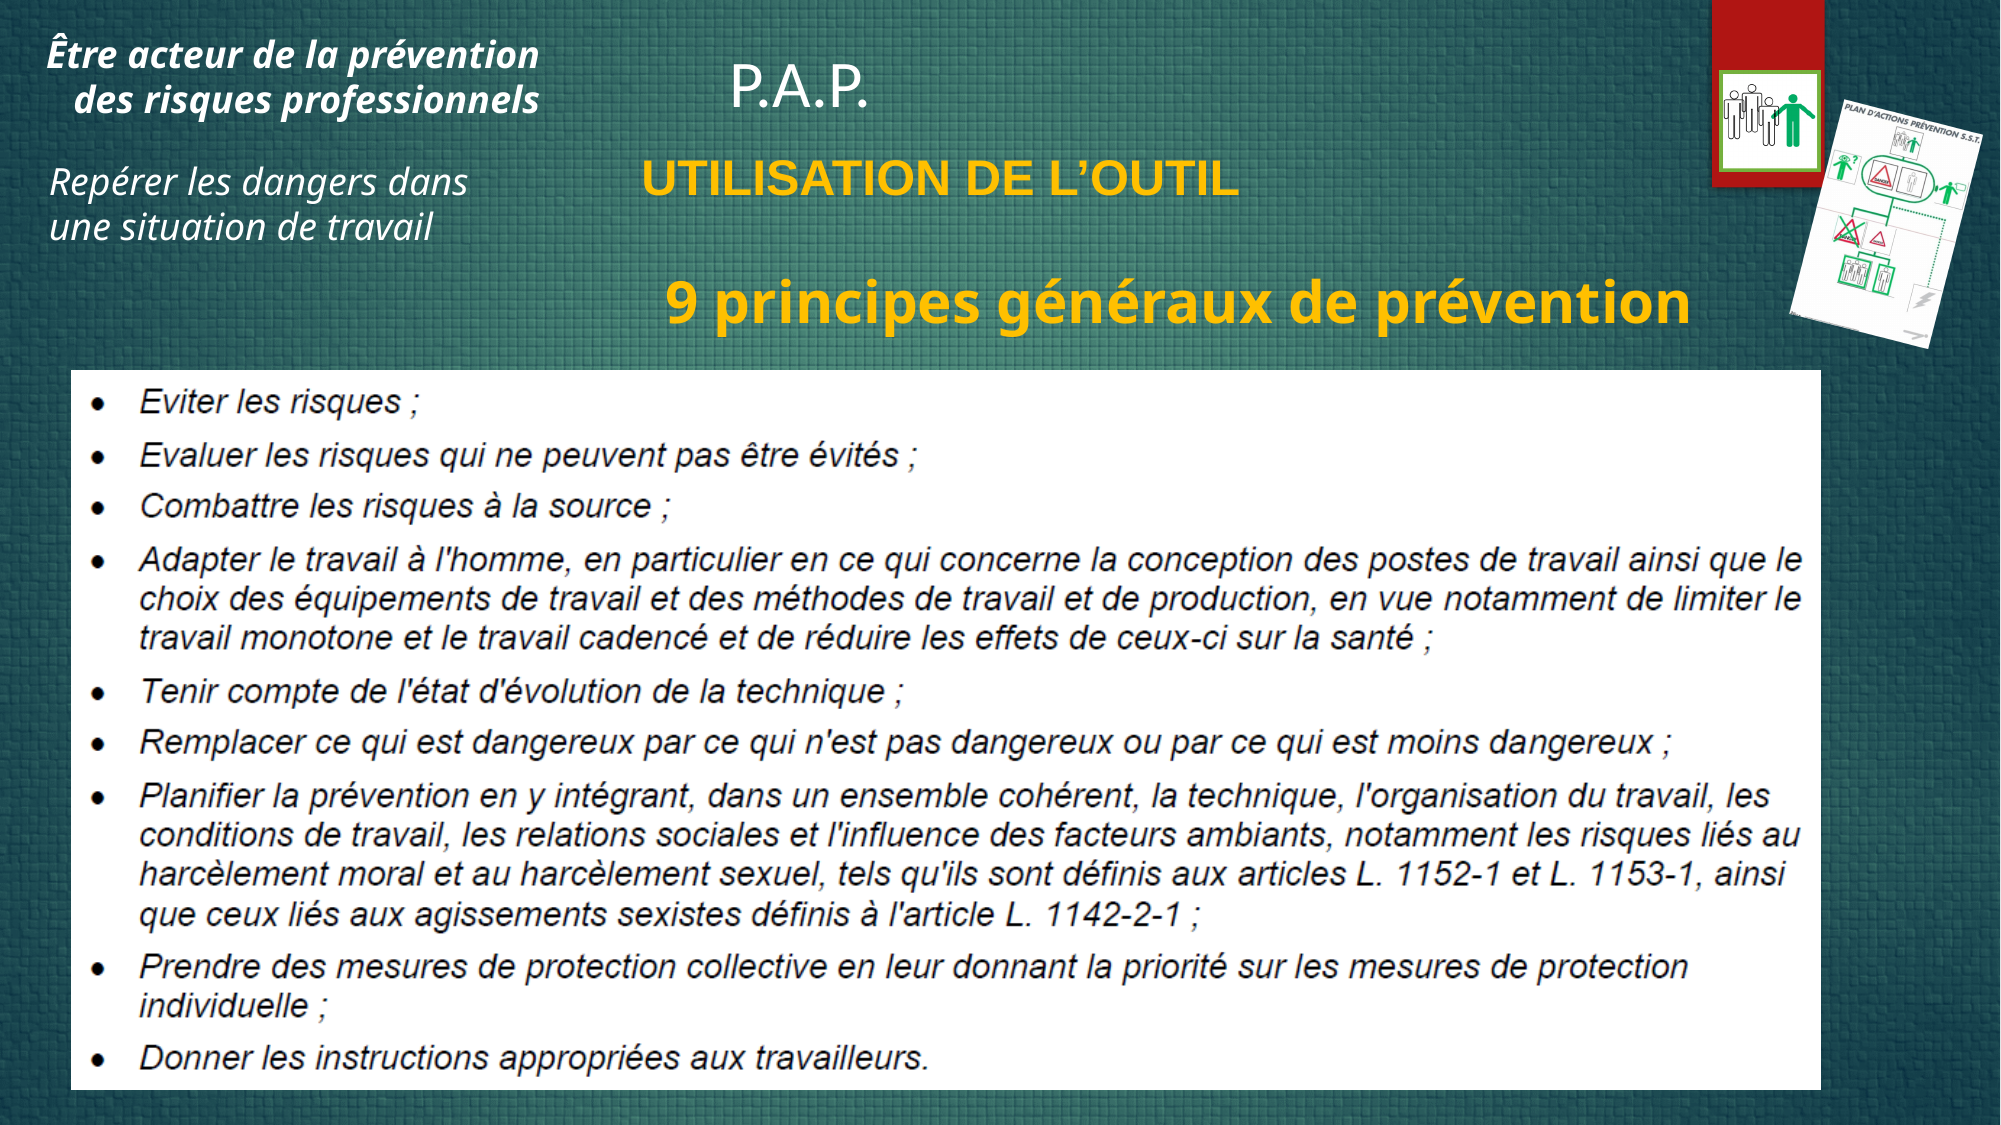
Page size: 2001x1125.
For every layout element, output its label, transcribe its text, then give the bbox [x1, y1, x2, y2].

text_box UTILISATION DE L’OUTIL 9 principes généraux de prévention [626, 138, 1755, 369]
text_box Être acteur de la prévention des risques professionnels [9, 23, 556, 128]
text_box Repérer les dangers dans une situation de travail [34, 150, 556, 256]
picture [1718, 70, 1982, 348]
text_box P.A.P. [463, 33, 1138, 129]
picture [71, 370, 1821, 1091]
